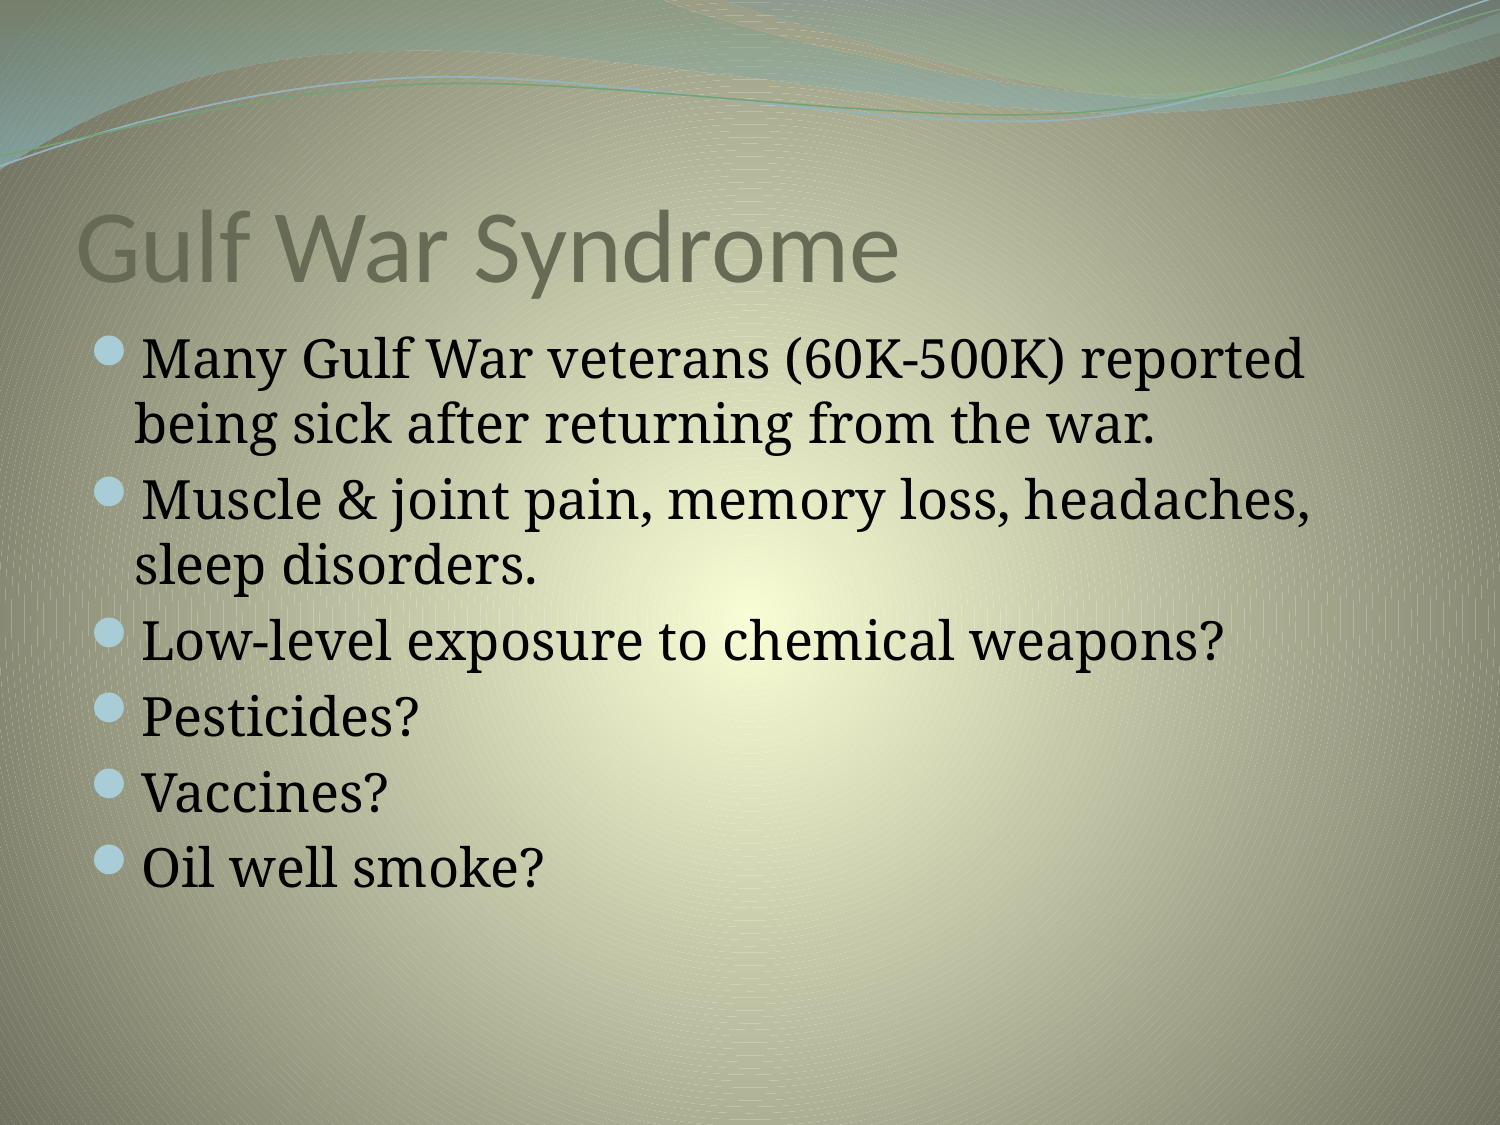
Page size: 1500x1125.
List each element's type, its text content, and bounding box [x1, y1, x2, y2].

title Gulf War Syndrome [75, 115, 1425, 303]
list Many Gulf War veterans (60K-500K) reported being sick after returning from the war. Muscle & joint pain, memory loss, headaches, sleep disorders. Low-level exposure to chemical weapons? Pesticides? Vaccines? Oil well smoke? [75, 317, 1425, 1038]
